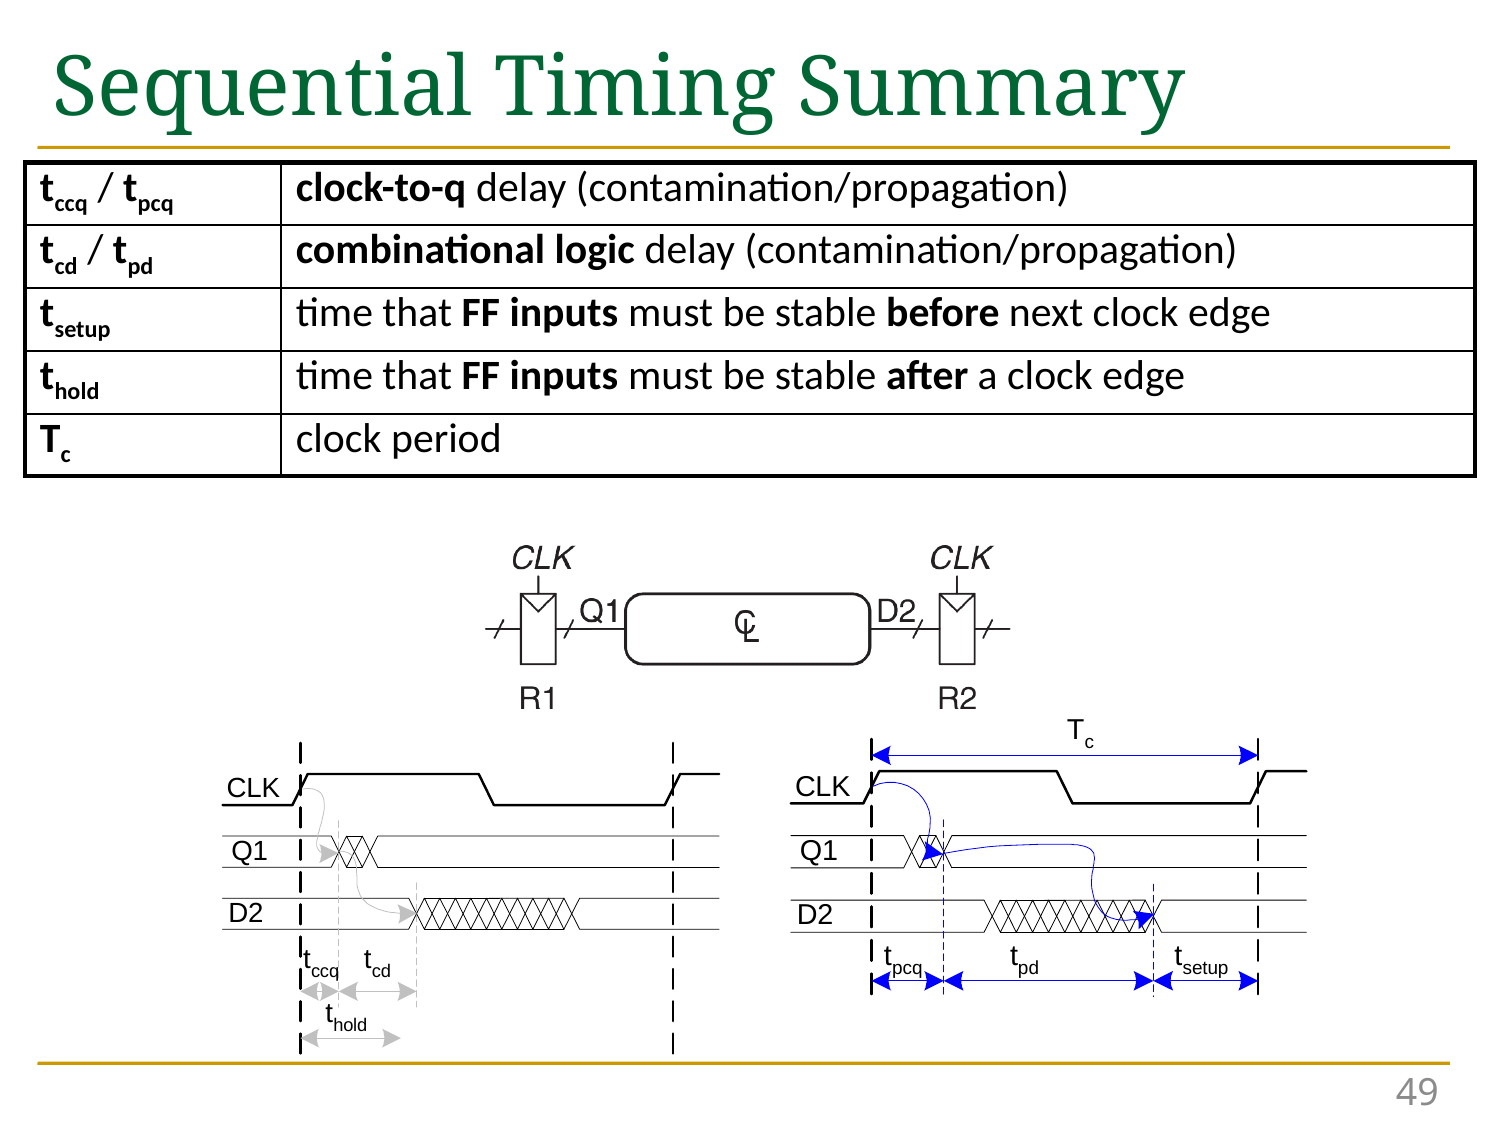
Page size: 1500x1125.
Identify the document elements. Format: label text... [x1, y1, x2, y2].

table_cell time that FF inputs must be stable after a clock edge [282, 352, 1473, 413]
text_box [762, 541, 1313, 1007]
title Sequential Timing Summary [37, 24, 1450, 160]
table_cell tsetup [27, 289, 280, 350]
table_cell Tc [27, 415, 280, 474]
table_cell clock period [282, 415, 1473, 474]
table_cell thold [27, 352, 280, 413]
table_cell time that FF inputs must be stable before next clock edge [282, 289, 1473, 350]
table_header clock-to-q delay (contamination/propagation) [282, 165, 1473, 224]
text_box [195, 552, 726, 1063]
table_header tccq / tpcq [27, 165, 280, 224]
table_cell tcd / tpd [27, 226, 280, 287]
table_cell combinational logic delay (contamination/propagation) [282, 226, 1473, 287]
picture [465, 524, 1017, 719]
slide_number 49 [1116, 1063, 1454, 1124]
